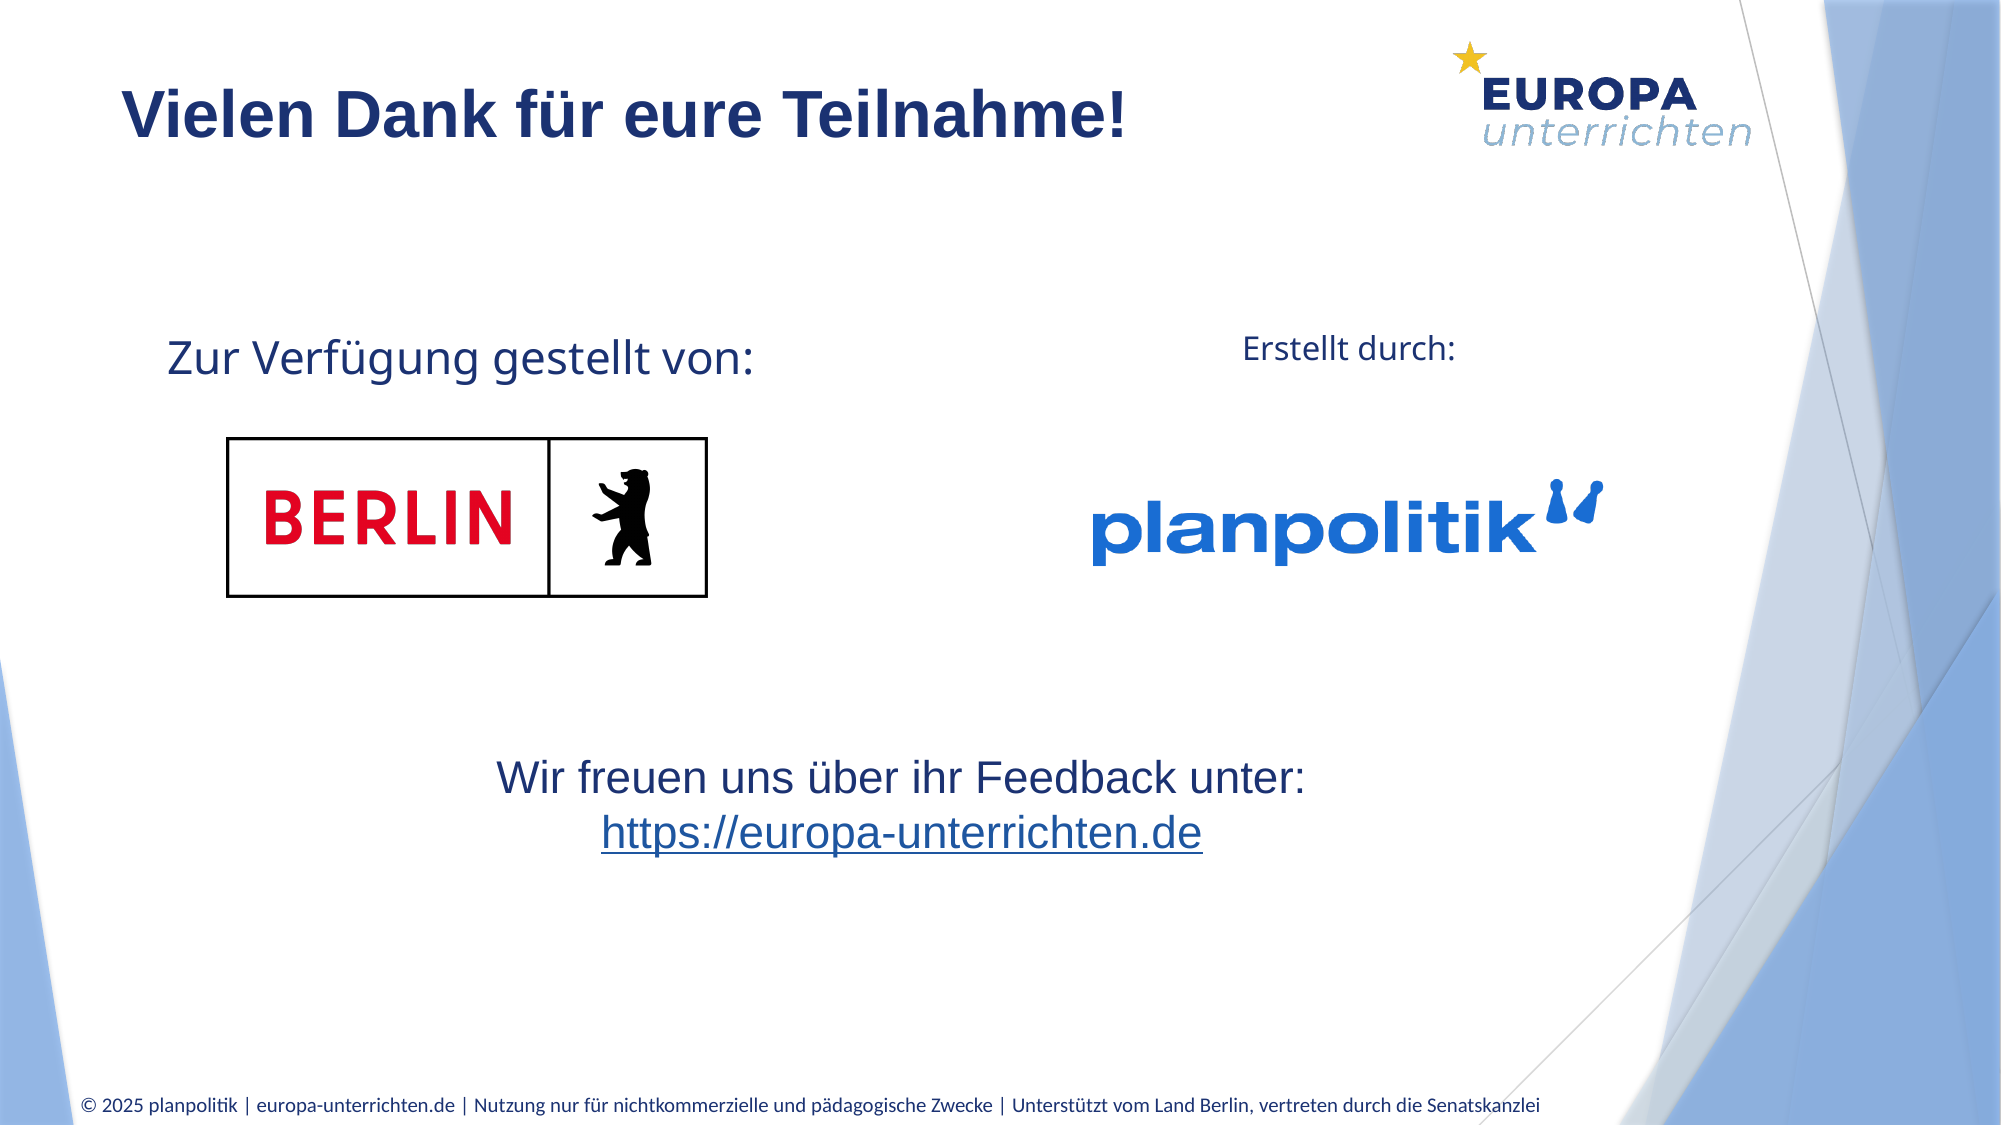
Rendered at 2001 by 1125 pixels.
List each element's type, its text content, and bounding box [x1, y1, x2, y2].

picture [1093, 476, 1606, 569]
picture [225, 436, 709, 599]
text_box Erstellt durch: [972, 322, 1727, 438]
picture [1422, 0, 1781, 187]
list Vielen Dank für eure Teilnahme! [106, 63, 1473, 172]
list Wir freuen uns über ihr Feedback unter: https://europa-unterrichten.de [106, 210, 1711, 1034]
text_box Zur Verfügung gestellt von: [90, 322, 844, 802]
